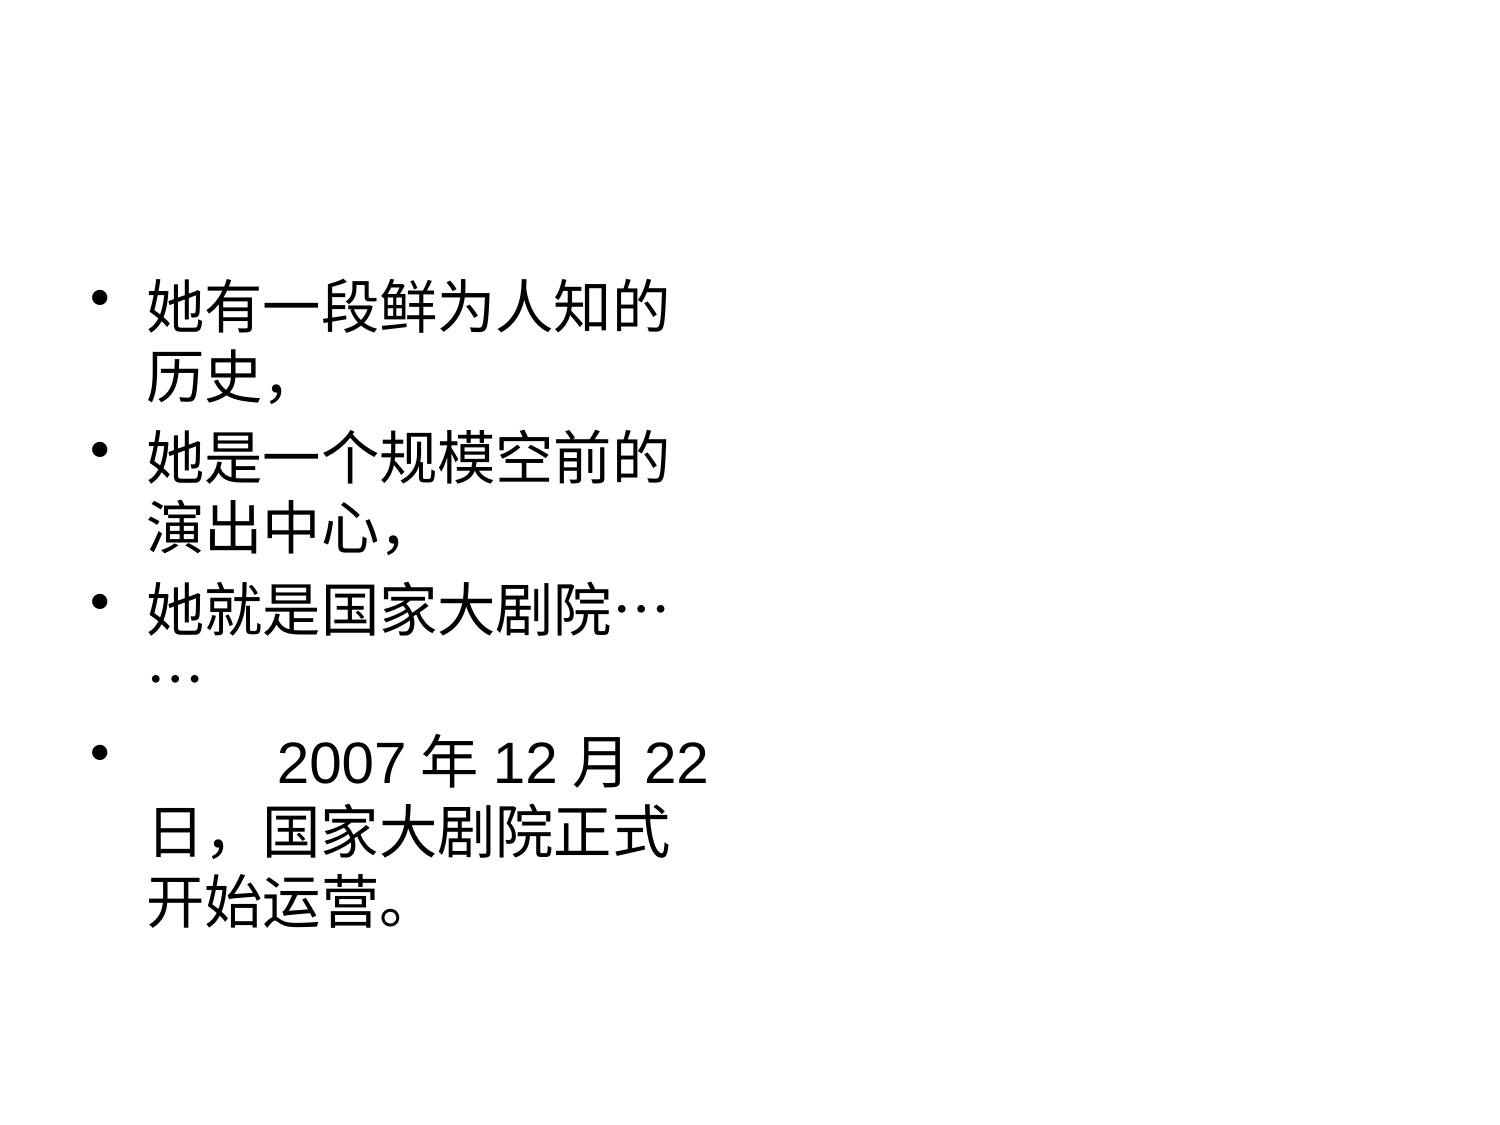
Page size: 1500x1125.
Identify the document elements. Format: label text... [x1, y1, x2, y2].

list 她有一段鲜为人知的历史， 她是一个规模空前的演出中心， 她就是国家大剧院…… 2007年12月22日，国家大剧院正式开始运营。 [75, 262, 738, 1005]
